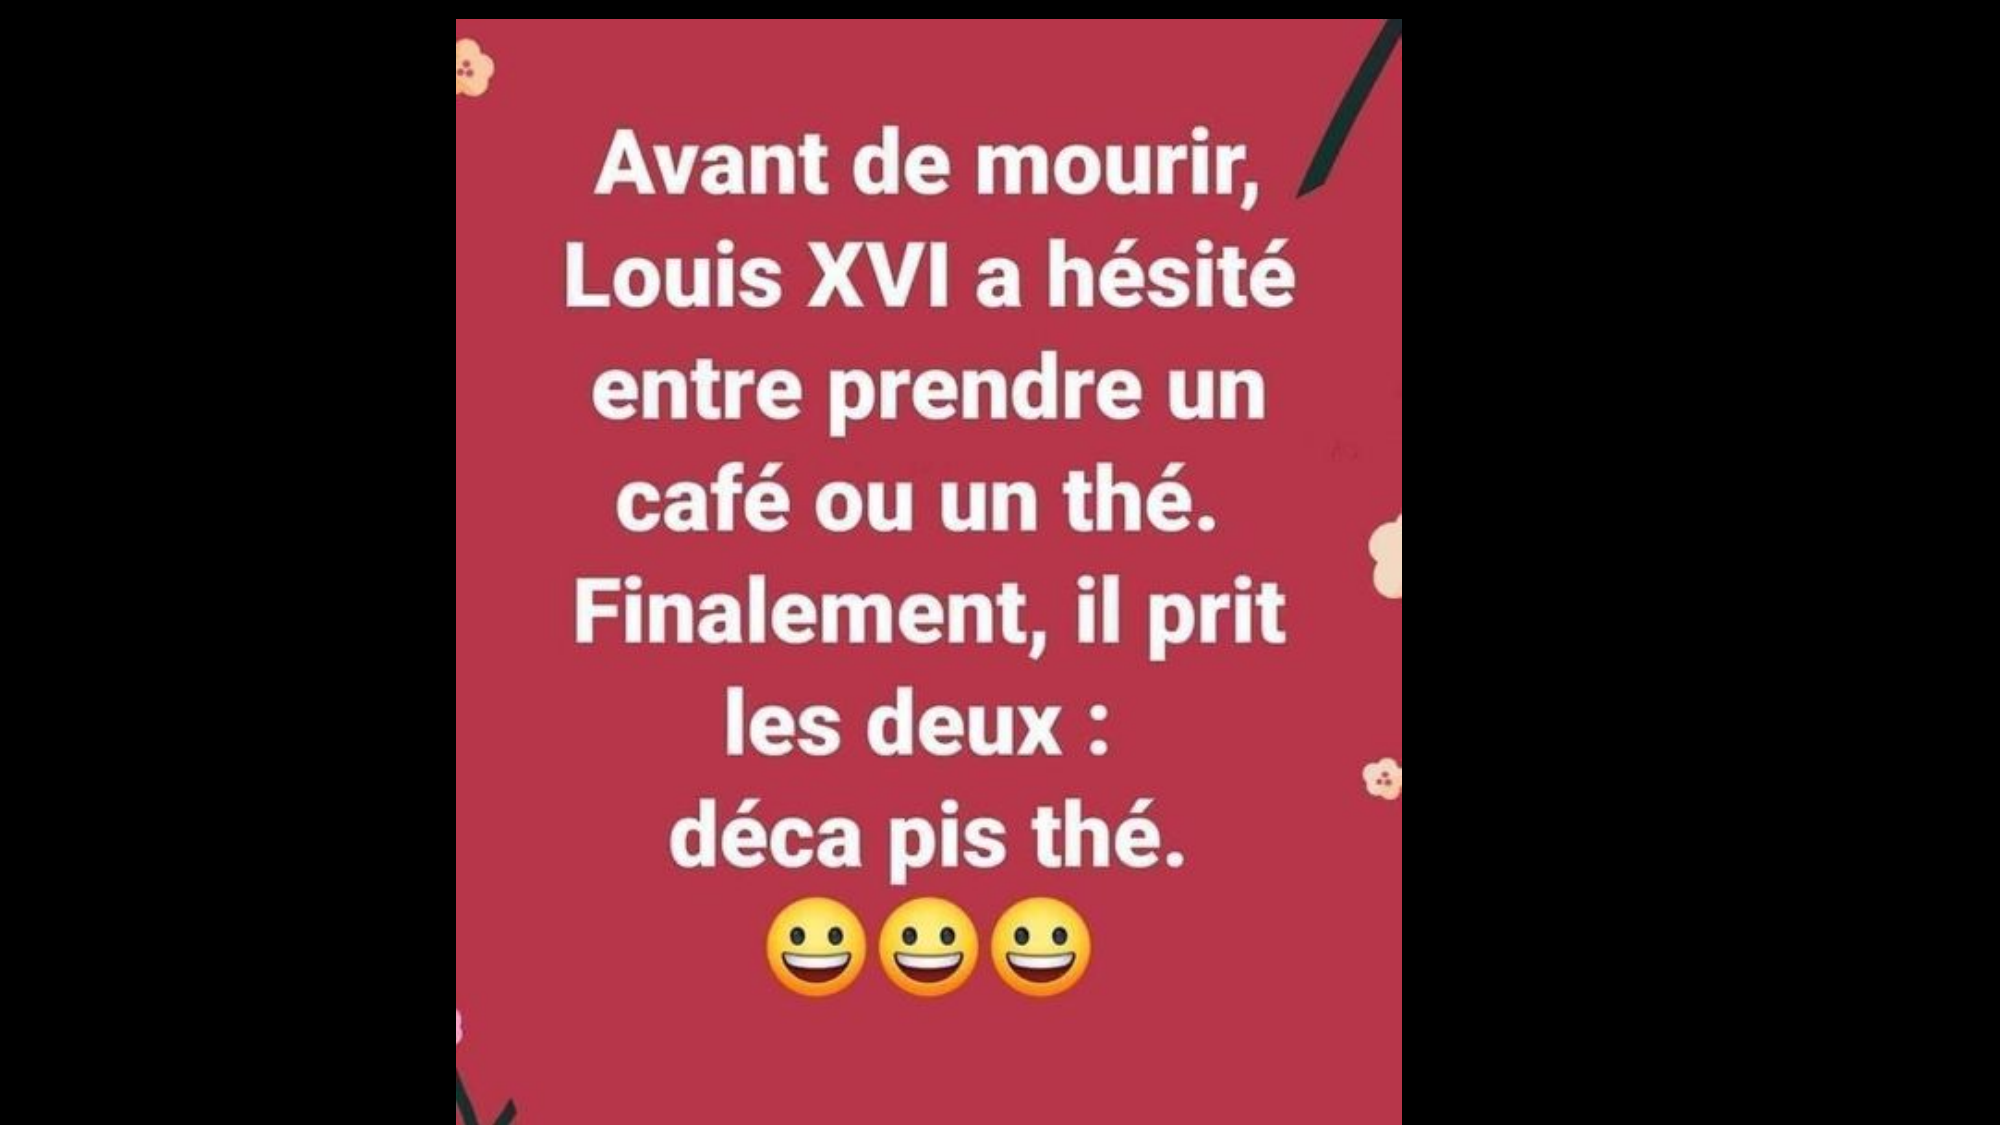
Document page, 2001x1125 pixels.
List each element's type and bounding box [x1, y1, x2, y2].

list [456, 19, 1402, 1125]
